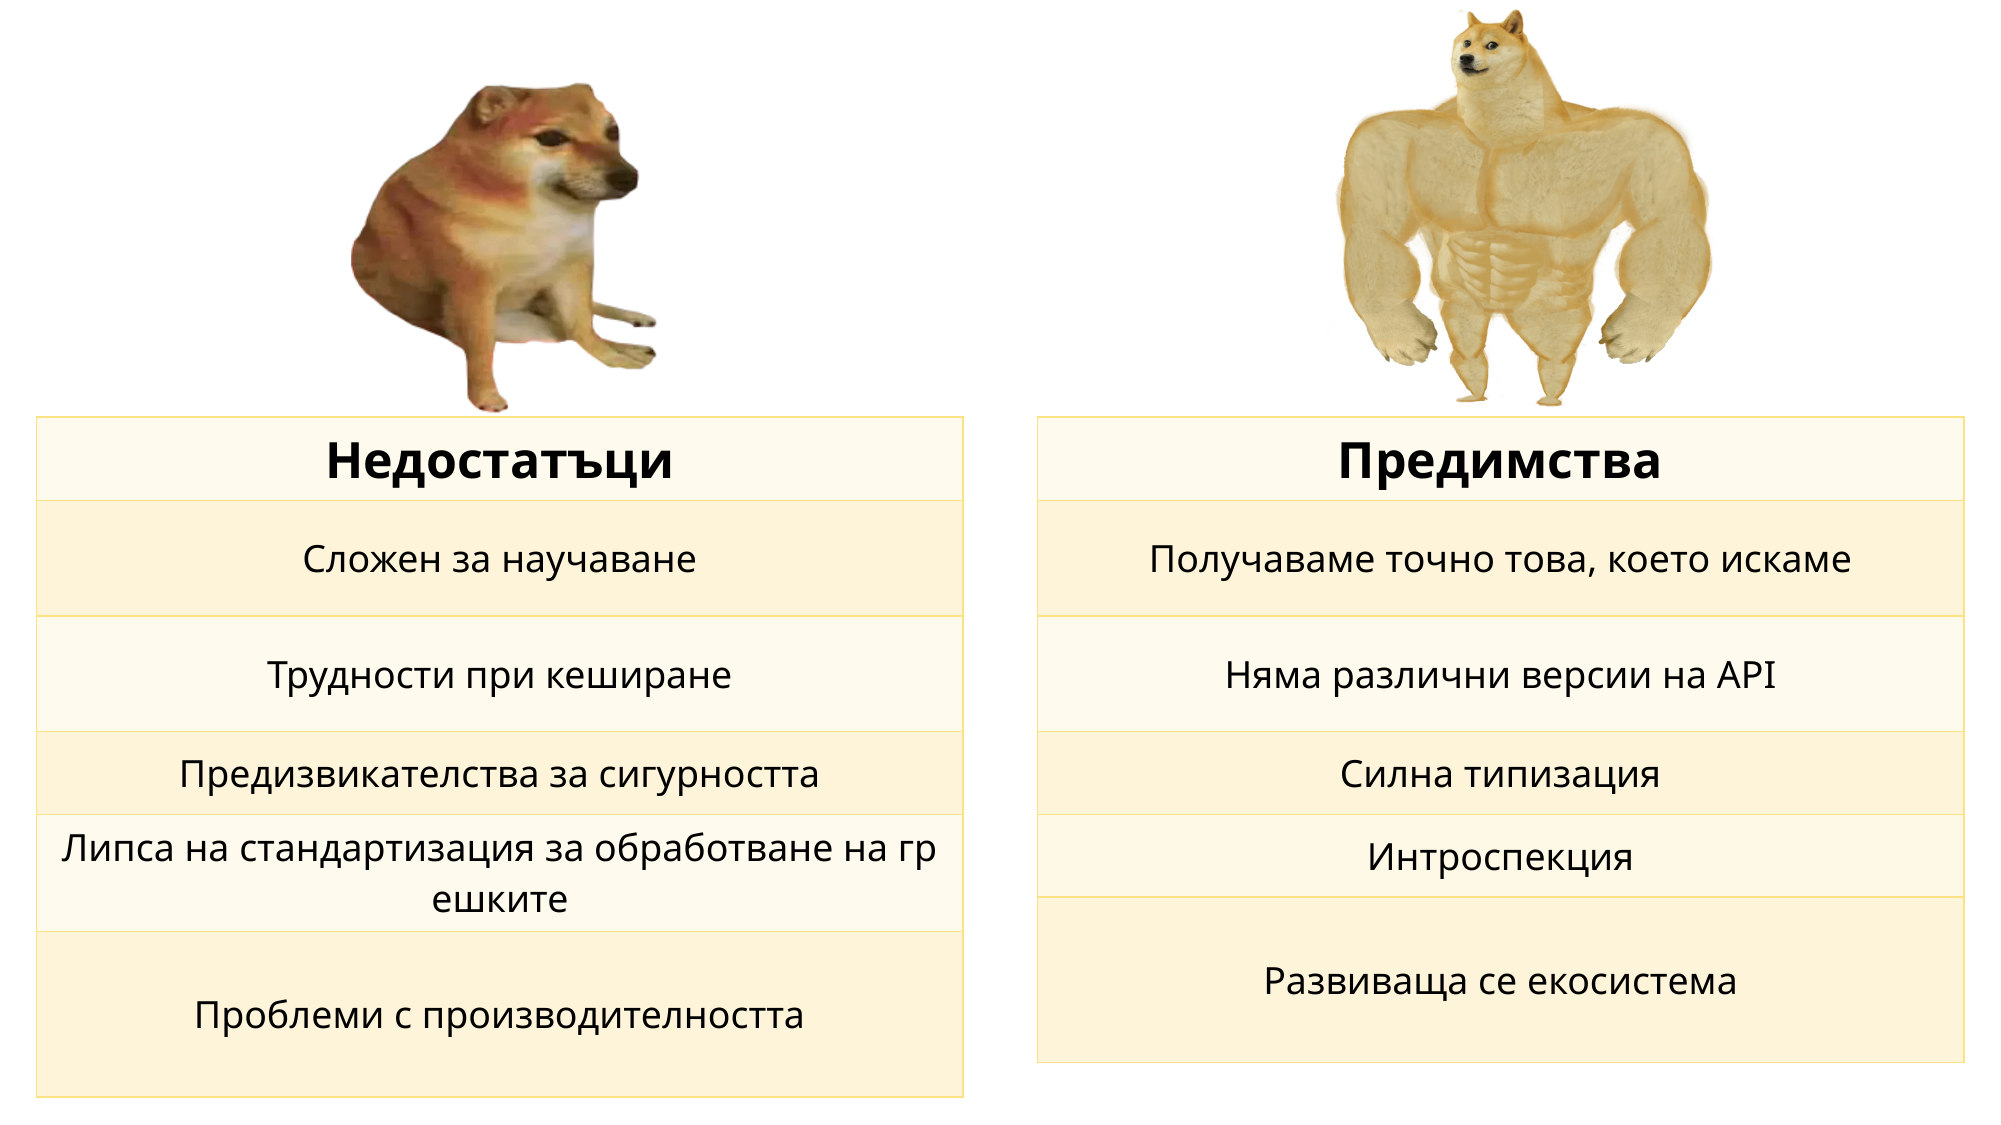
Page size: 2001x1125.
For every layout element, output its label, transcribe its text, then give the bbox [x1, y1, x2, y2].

picture [1327, 0, 1724, 465]
table_cell Получаваме точно това, което искаме [1038, 501, 1963, 615]
picture [331, 79, 669, 417]
table_cell Липса на стандартизация за обработване на грешките [37, 815, 962, 931]
table_cell Развиваща се екосистема [1038, 898, 1963, 1062]
table_cell Интроспекция [1038, 815, 1963, 896]
table_cell Няма различни версии на API [1038, 617, 1963, 731]
table_cell Предизвикателства за сигурността [37, 732, 962, 814]
table_header Предимства [1038, 418, 1963, 500]
table_cell Проблеми с производителността [37, 932, 962, 1096]
table_header Недостатъци [37, 418, 962, 500]
table_cell Силна типизация [1038, 732, 1963, 814]
table_cell Сложен за научаване [37, 501, 962, 615]
table_cell Трудности при кеширанe [37, 617, 962, 731]
